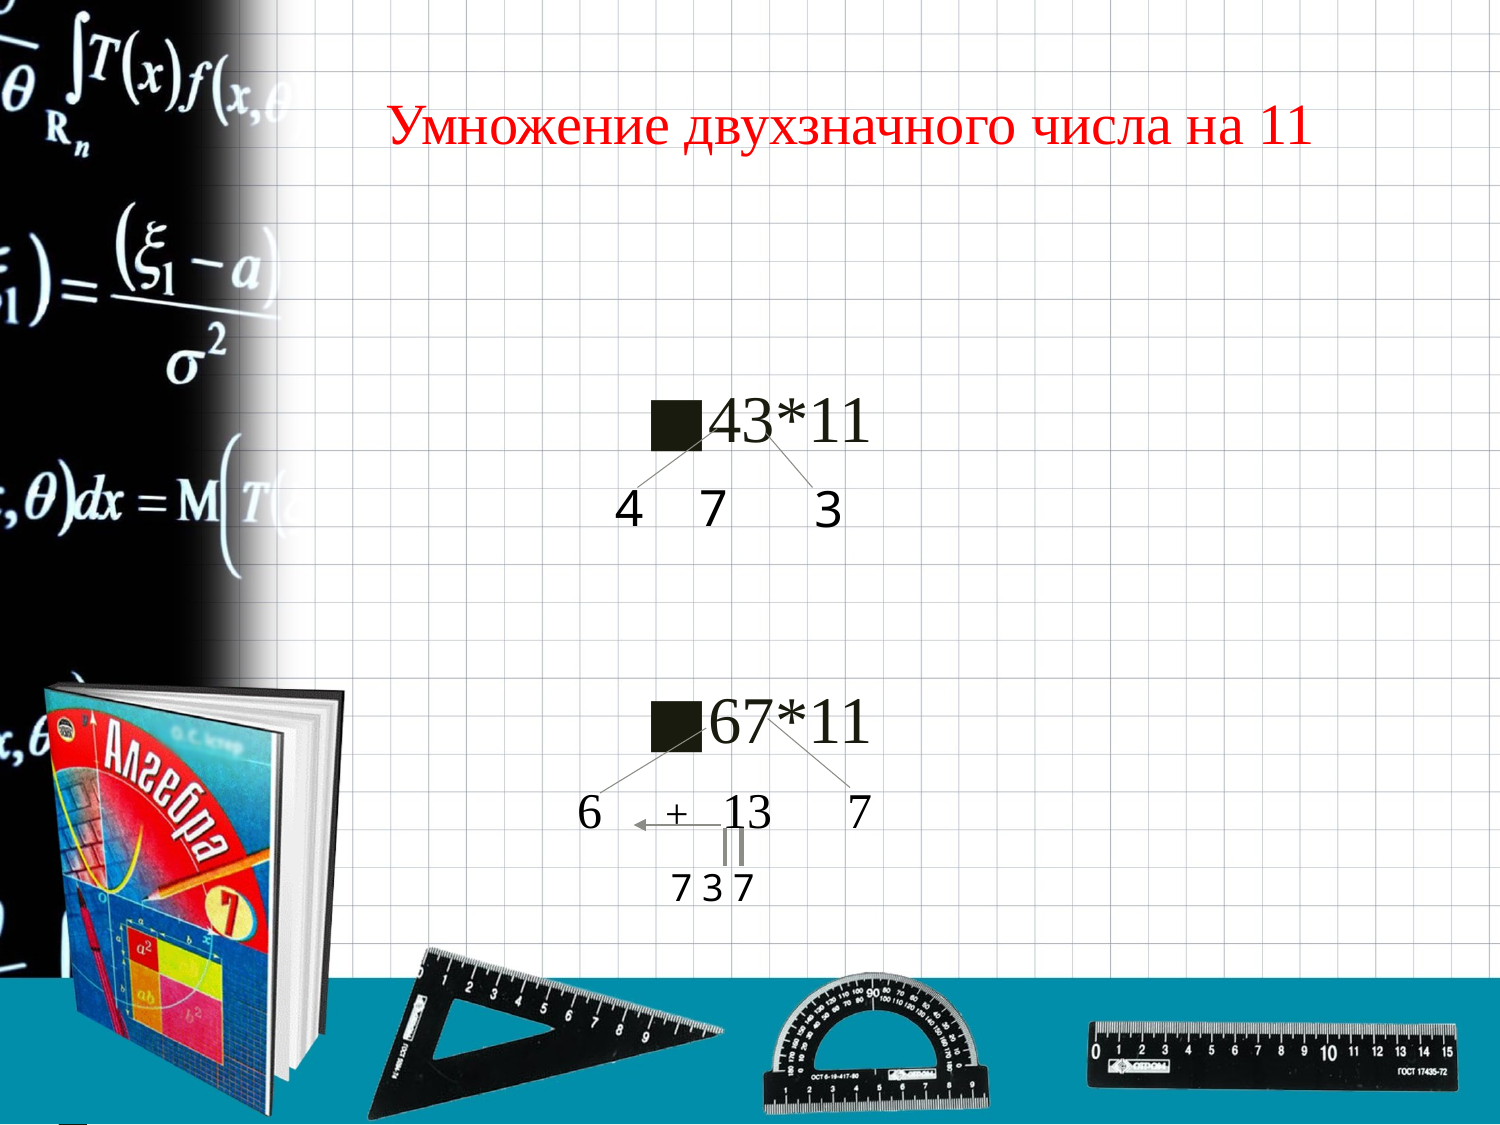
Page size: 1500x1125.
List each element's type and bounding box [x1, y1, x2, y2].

text_box [599, 727, 707, 794]
text_box [765, 432, 813, 488]
text_box [767, 718, 850, 788]
picture [0, 0, 1500, 1124]
text_box [637, 428, 718, 488]
